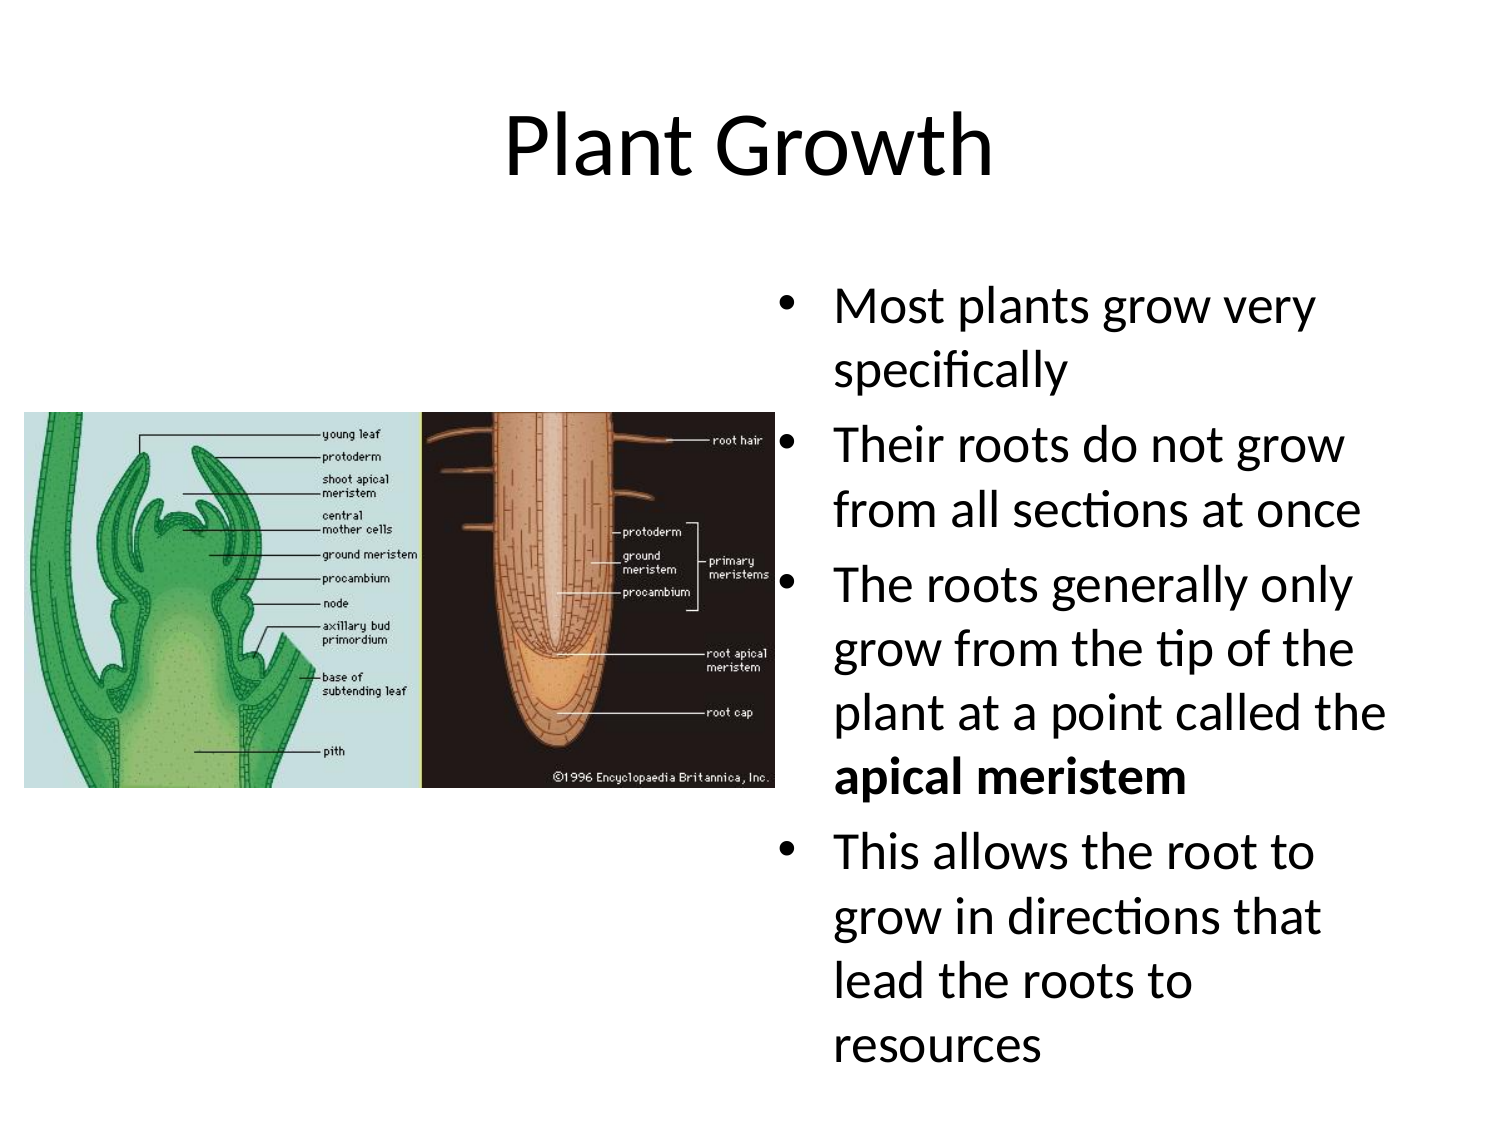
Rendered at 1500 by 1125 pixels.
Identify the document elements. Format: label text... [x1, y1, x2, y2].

picture [24, 412, 776, 788]
list Most plants grow very specifically Their roots do not grow from all sections at once The roots generally only grow from the tip of the plant at a point called the apical meristem This allows the root to grow in directions that lead the roots to resources [762, 262, 1425, 1088]
title Plant Growth [75, 45, 1425, 233]
